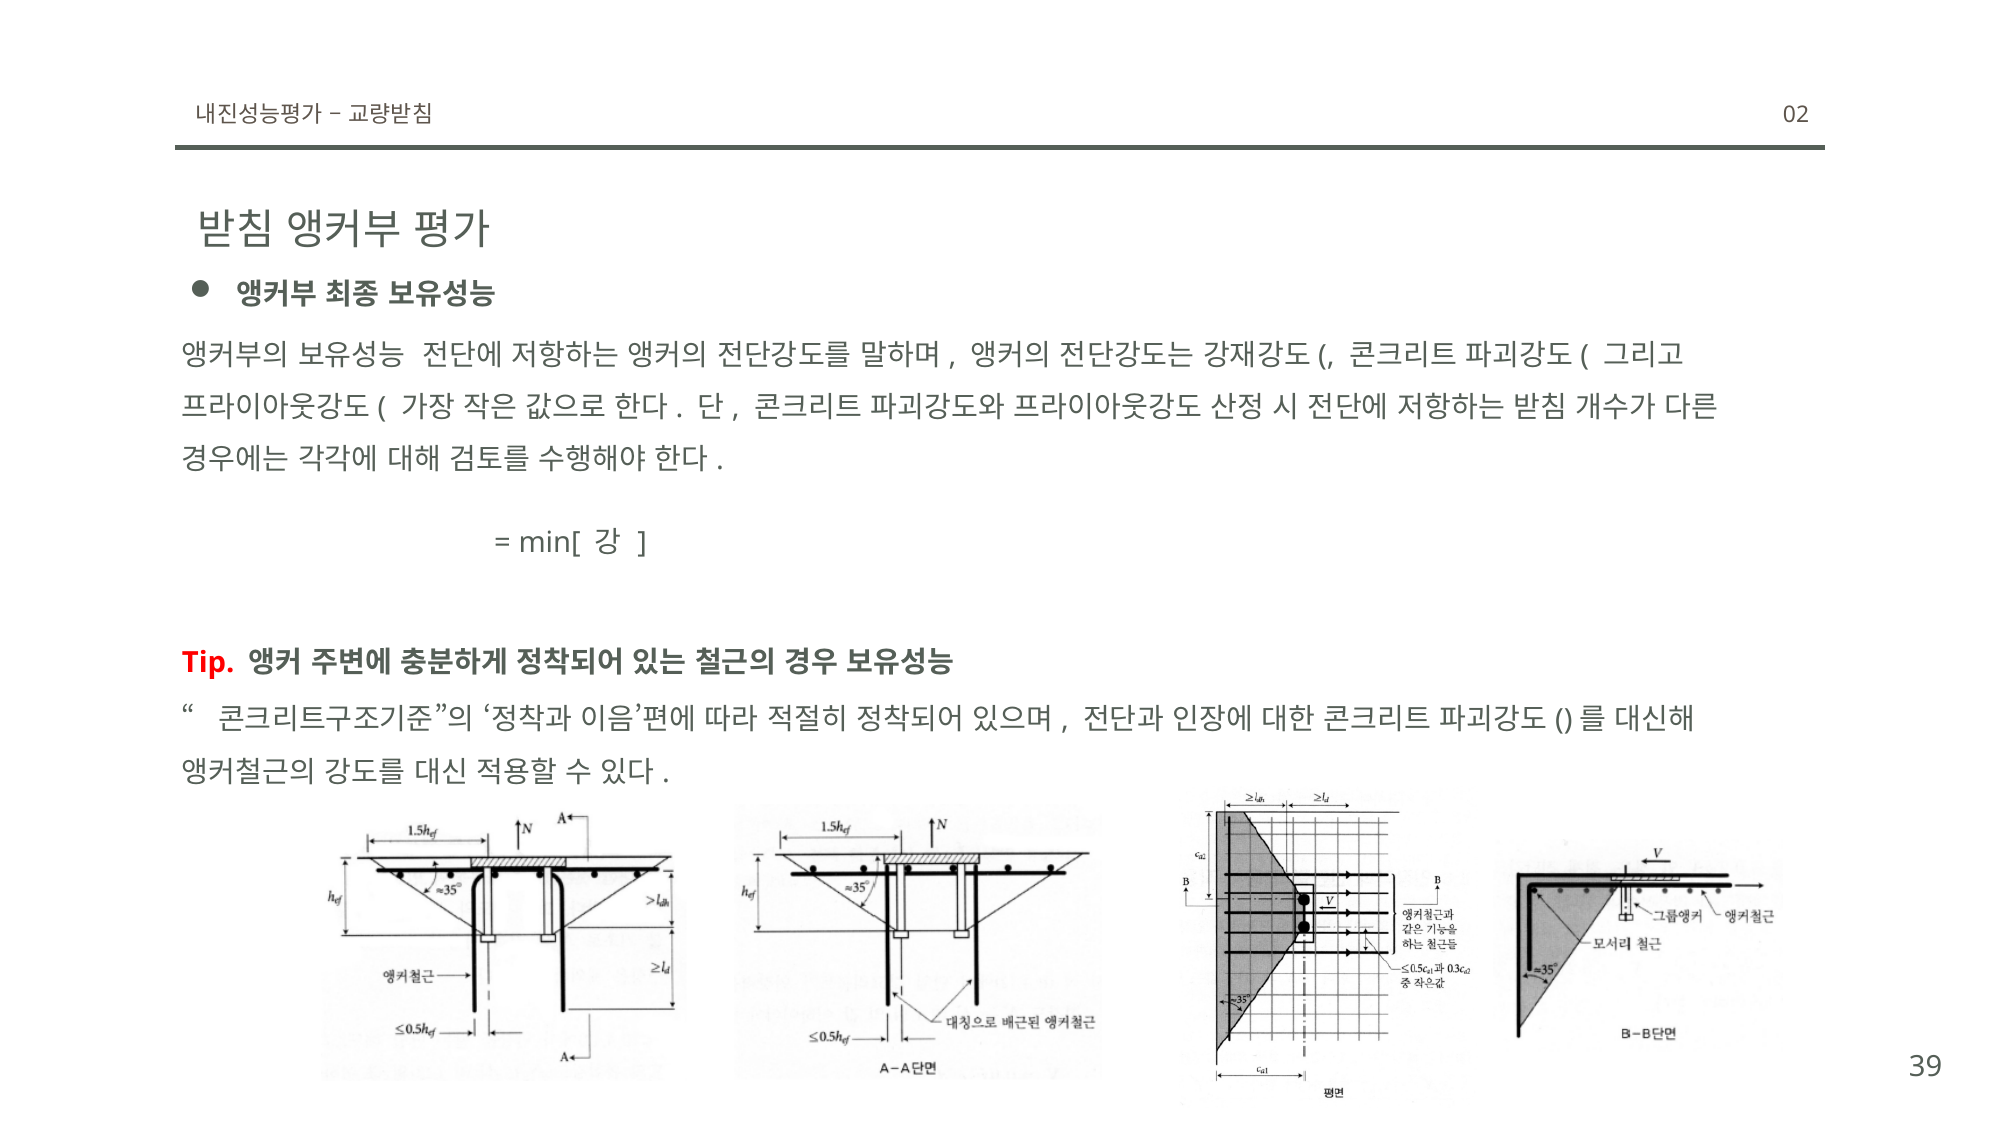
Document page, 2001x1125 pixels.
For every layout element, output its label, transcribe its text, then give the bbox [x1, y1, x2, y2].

text_box 받침 앵커부 평가 [182, 195, 506, 260]
picture [1493, 839, 1784, 1053]
picture [321, 802, 690, 1081]
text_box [167, 91, 1824, 135]
text_box 앵커부 최종 보유성능 [174, 268, 1205, 318]
text_box 39 [1894, 1039, 1958, 1090]
picture [1178, 786, 1480, 1108]
text_box Tip. 앵커 주변에 충분하게 정착되어 있는 철근의 경우 보유성능 [167, 618, 1825, 686]
picture [726, 804, 1104, 1090]
